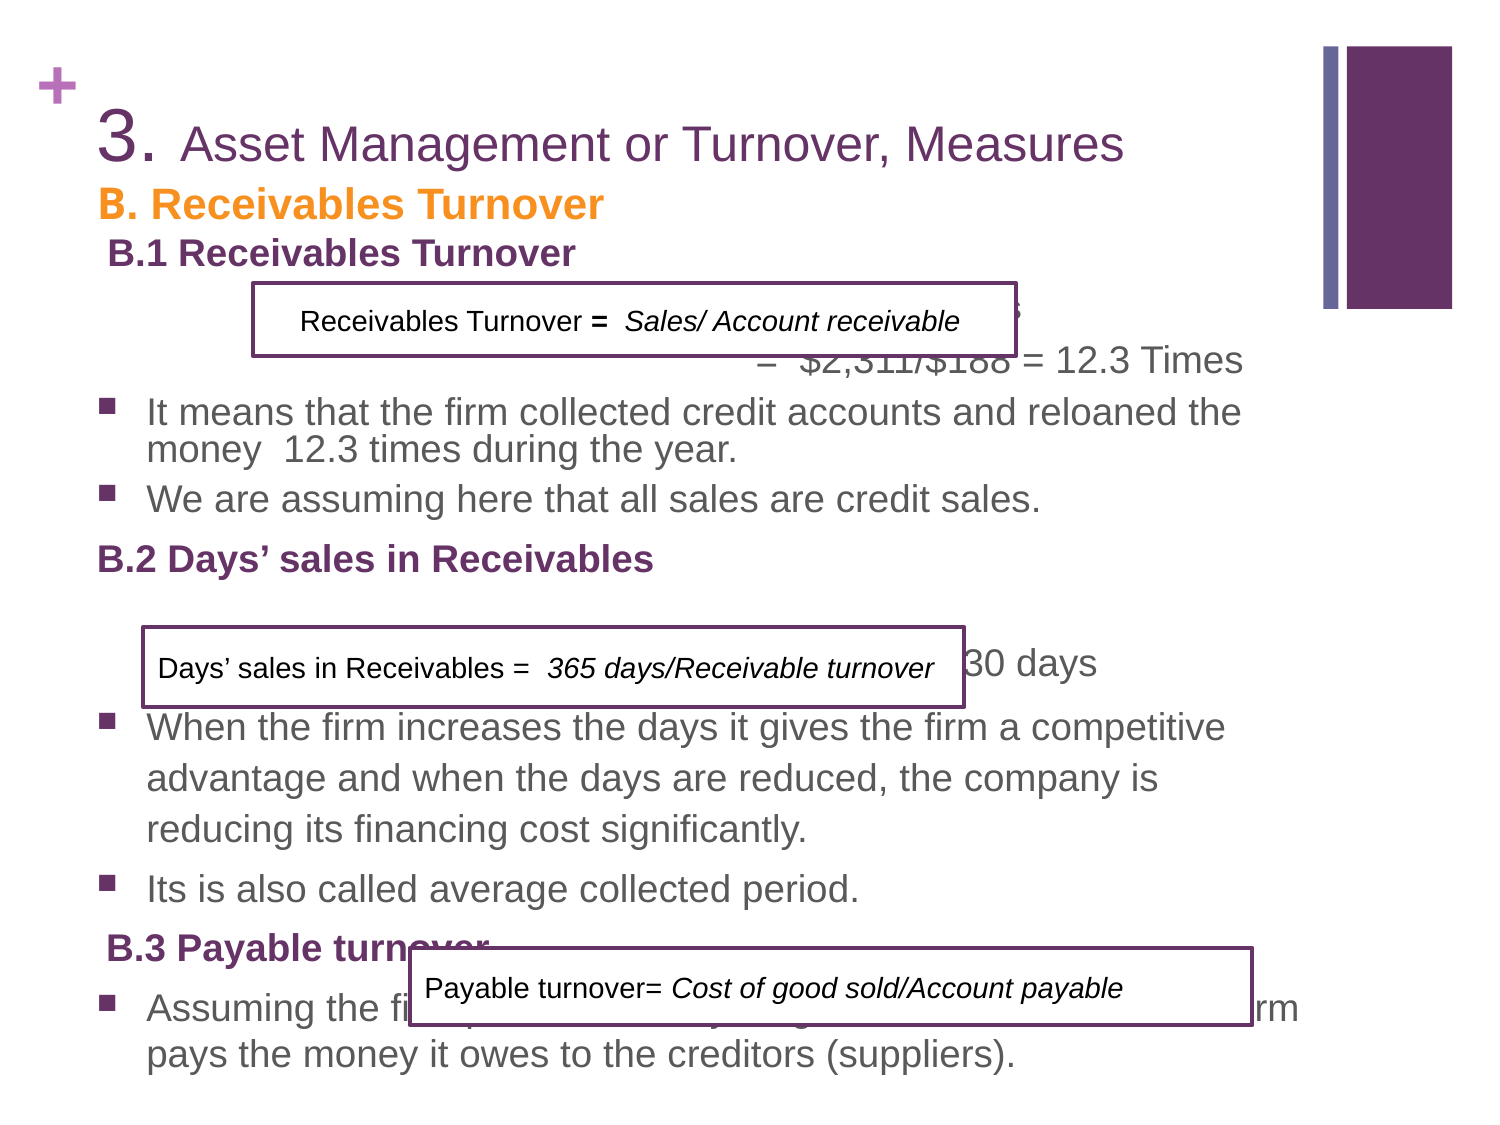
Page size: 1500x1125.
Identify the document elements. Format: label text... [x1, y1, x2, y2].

list B. Receivables Turnover B.1 Receivables Turnover = $2,311/$188 = 12.3 times = $2,311/$188 = 12.3 Times It means that the firm collected credit accounts and reloaned the money 12.3 times during the year. We are assuming here that all sales are credit sales. B.2 Days’ sales in Receivables = 365/12.3 = 30 days When the firm increases the days it gives the firm a competitive advantage and when the days are reduced, the company is reducing its financing cost significantly. Its is also called average collected period. B.3 Payable turnover Assuming the firm purchase everything on credit, how often the firm pays the money it owes to the creditors (suppliers). [81, 182, 1322, 1098]
text_box Days’ sales in Receivables = 365 days/Receivable turnover [141, 625, 966, 709]
text_box Receivables Turnover = Sales/ Account receivable [251, 281, 1018, 358]
title 3. Asset Management or Turnover, Measures [81, 79, 1322, 182]
text_box Payable turnover= Cost of good sold/Account payable [408, 946, 1254, 1027]
